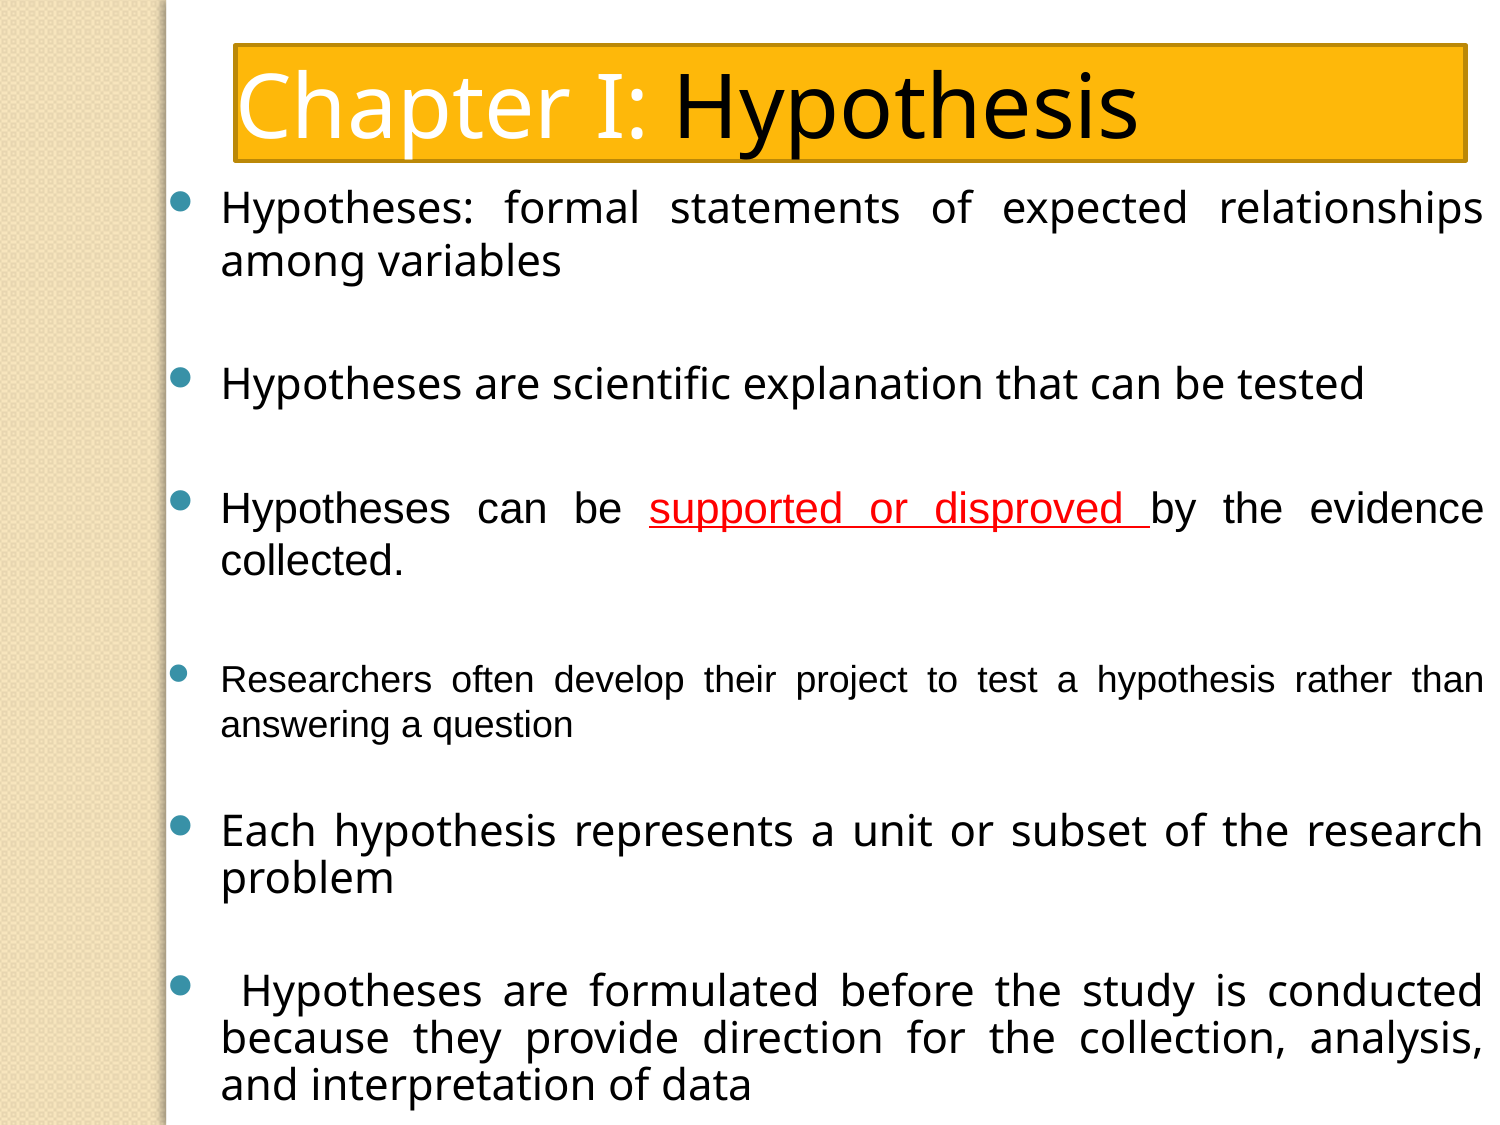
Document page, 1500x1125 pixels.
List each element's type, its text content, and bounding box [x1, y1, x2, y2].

title Chapter I: Hypothesis [233, 43, 1468, 163]
list Hypotheses: formal statements of expected relationships among variables Hypotheses are scientific explanation that can be tested Hypotheses can be supported or disproved by the evidence collected. Researchers often develop their project to test a hypothesis rather than answering a question Each hypothesis represents a unit or subset of the research problem Hypotheses are formulated before the study is conducted because they provide direction for the collection, analysis, and interpretation of data [152, 172, 1500, 1125]
